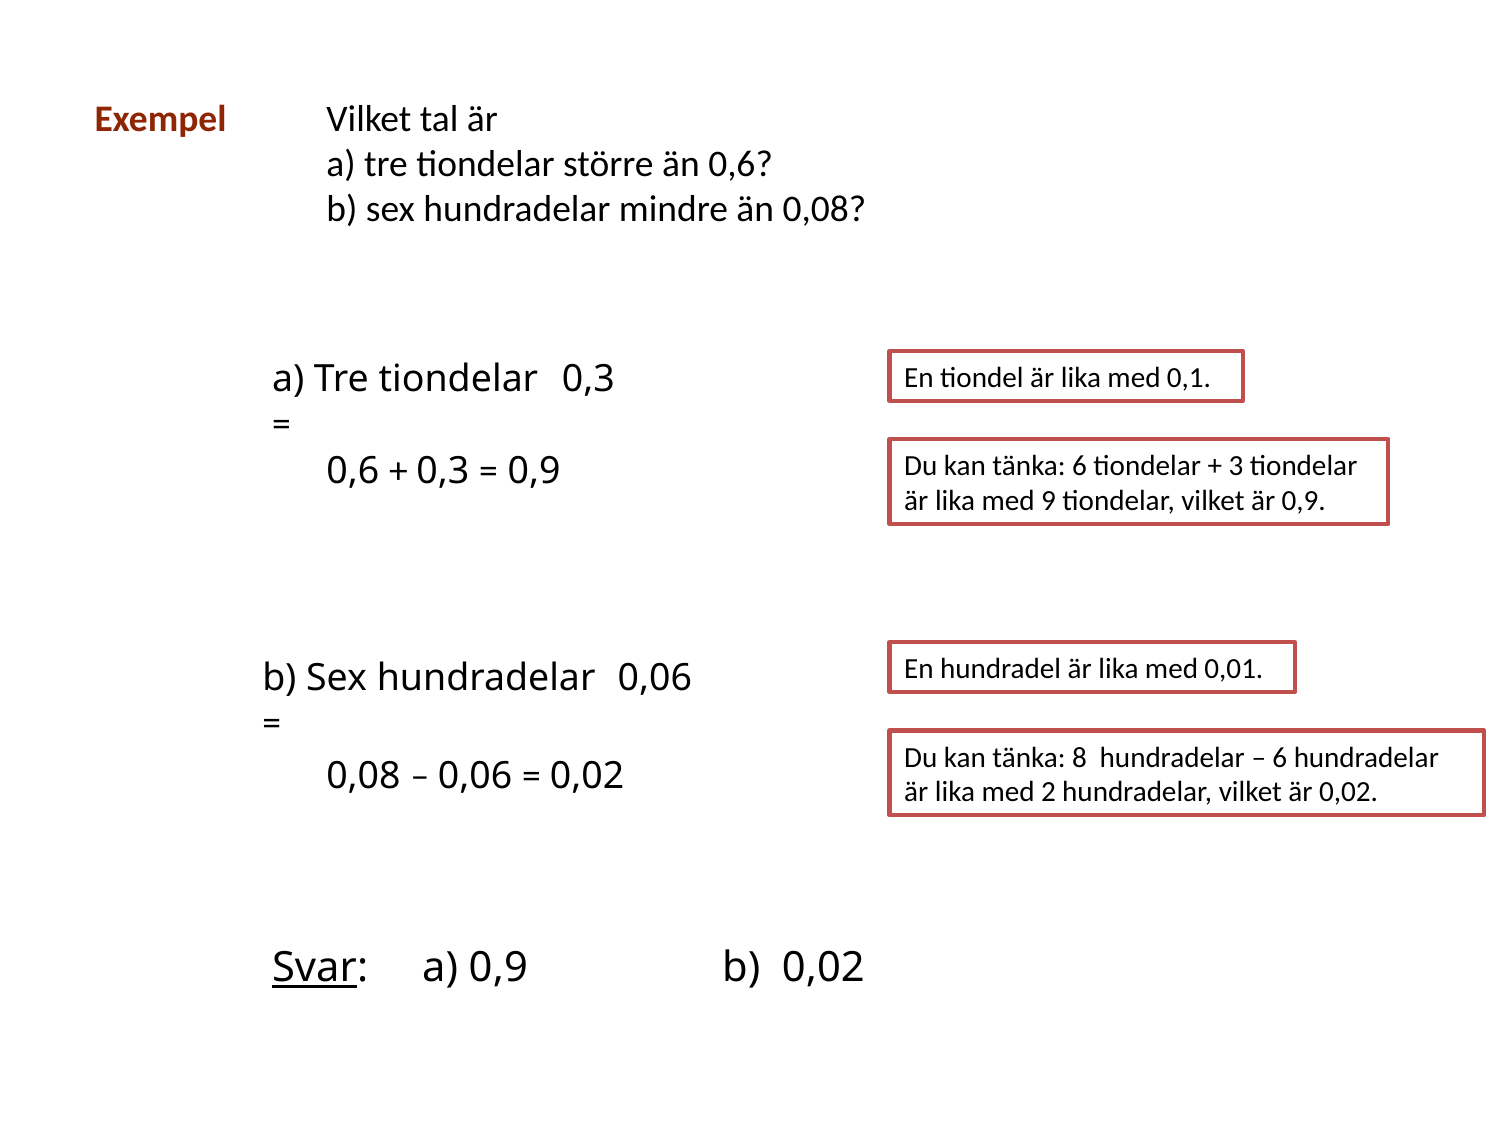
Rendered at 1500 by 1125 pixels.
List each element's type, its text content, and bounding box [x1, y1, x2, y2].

text_box En hundradel är lika med 0,01. [887, 640, 1297, 694]
text_box 0,08 – 0,06 = [311, 744, 525, 804]
text_box Du kan tänka: 6 tiondelar + 3 tiondelar är lika med 9 tiondelar, vilket är 0,9. [887, 437, 1390, 526]
text_box 0,9 [483, 439, 576, 499]
text_box Vilket tal är a) tre tiondelar större än 0,6? b) sex hundradelar mindre än 0,08? [311, 86, 1188, 236]
text_box 0,02 [525, 744, 640, 804]
text_box En tiondel är lika med 0,1. [887, 349, 1245, 403]
text_box Du kan tänka: 8 hundradelar – 6 hundradelar är lika med 2 hundradelar, vilket är 0,02. [887, 728, 1486, 817]
text_box 0,3 [547, 346, 630, 407]
text_box Svar: a) 0,9 b) 0,02 [257, 932, 890, 1048]
text_box Exempel [79, 86, 242, 146]
text_box b) Sex hundradelar = [247, 645, 626, 751]
text_box a) Tre tiondelar = [257, 346, 571, 452]
text_box 0,06 [603, 645, 714, 706]
text_box 0,6 + 0,3 = [311, 439, 483, 499]
